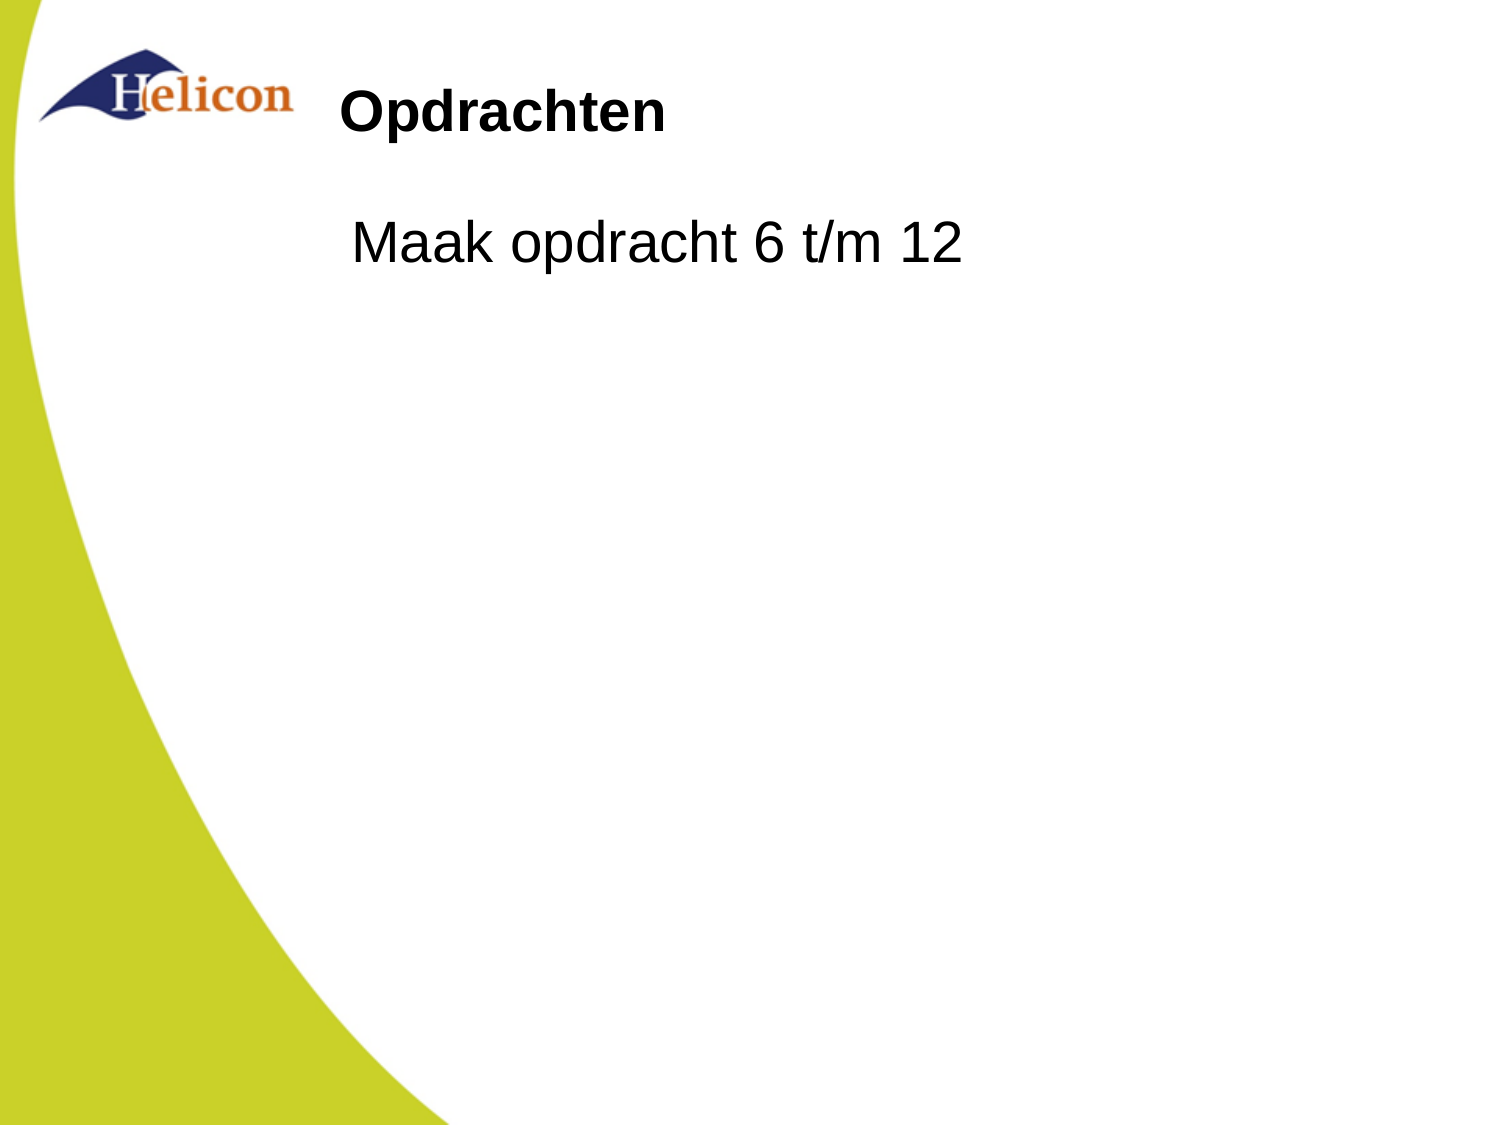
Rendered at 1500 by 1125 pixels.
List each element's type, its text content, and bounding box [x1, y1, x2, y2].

picture [0, 0, 1500, 1125]
title Opdrachten [324, 54, 1415, 161]
list Maak opdracht 6 t/m 12 [336, 196, 1425, 1005]
